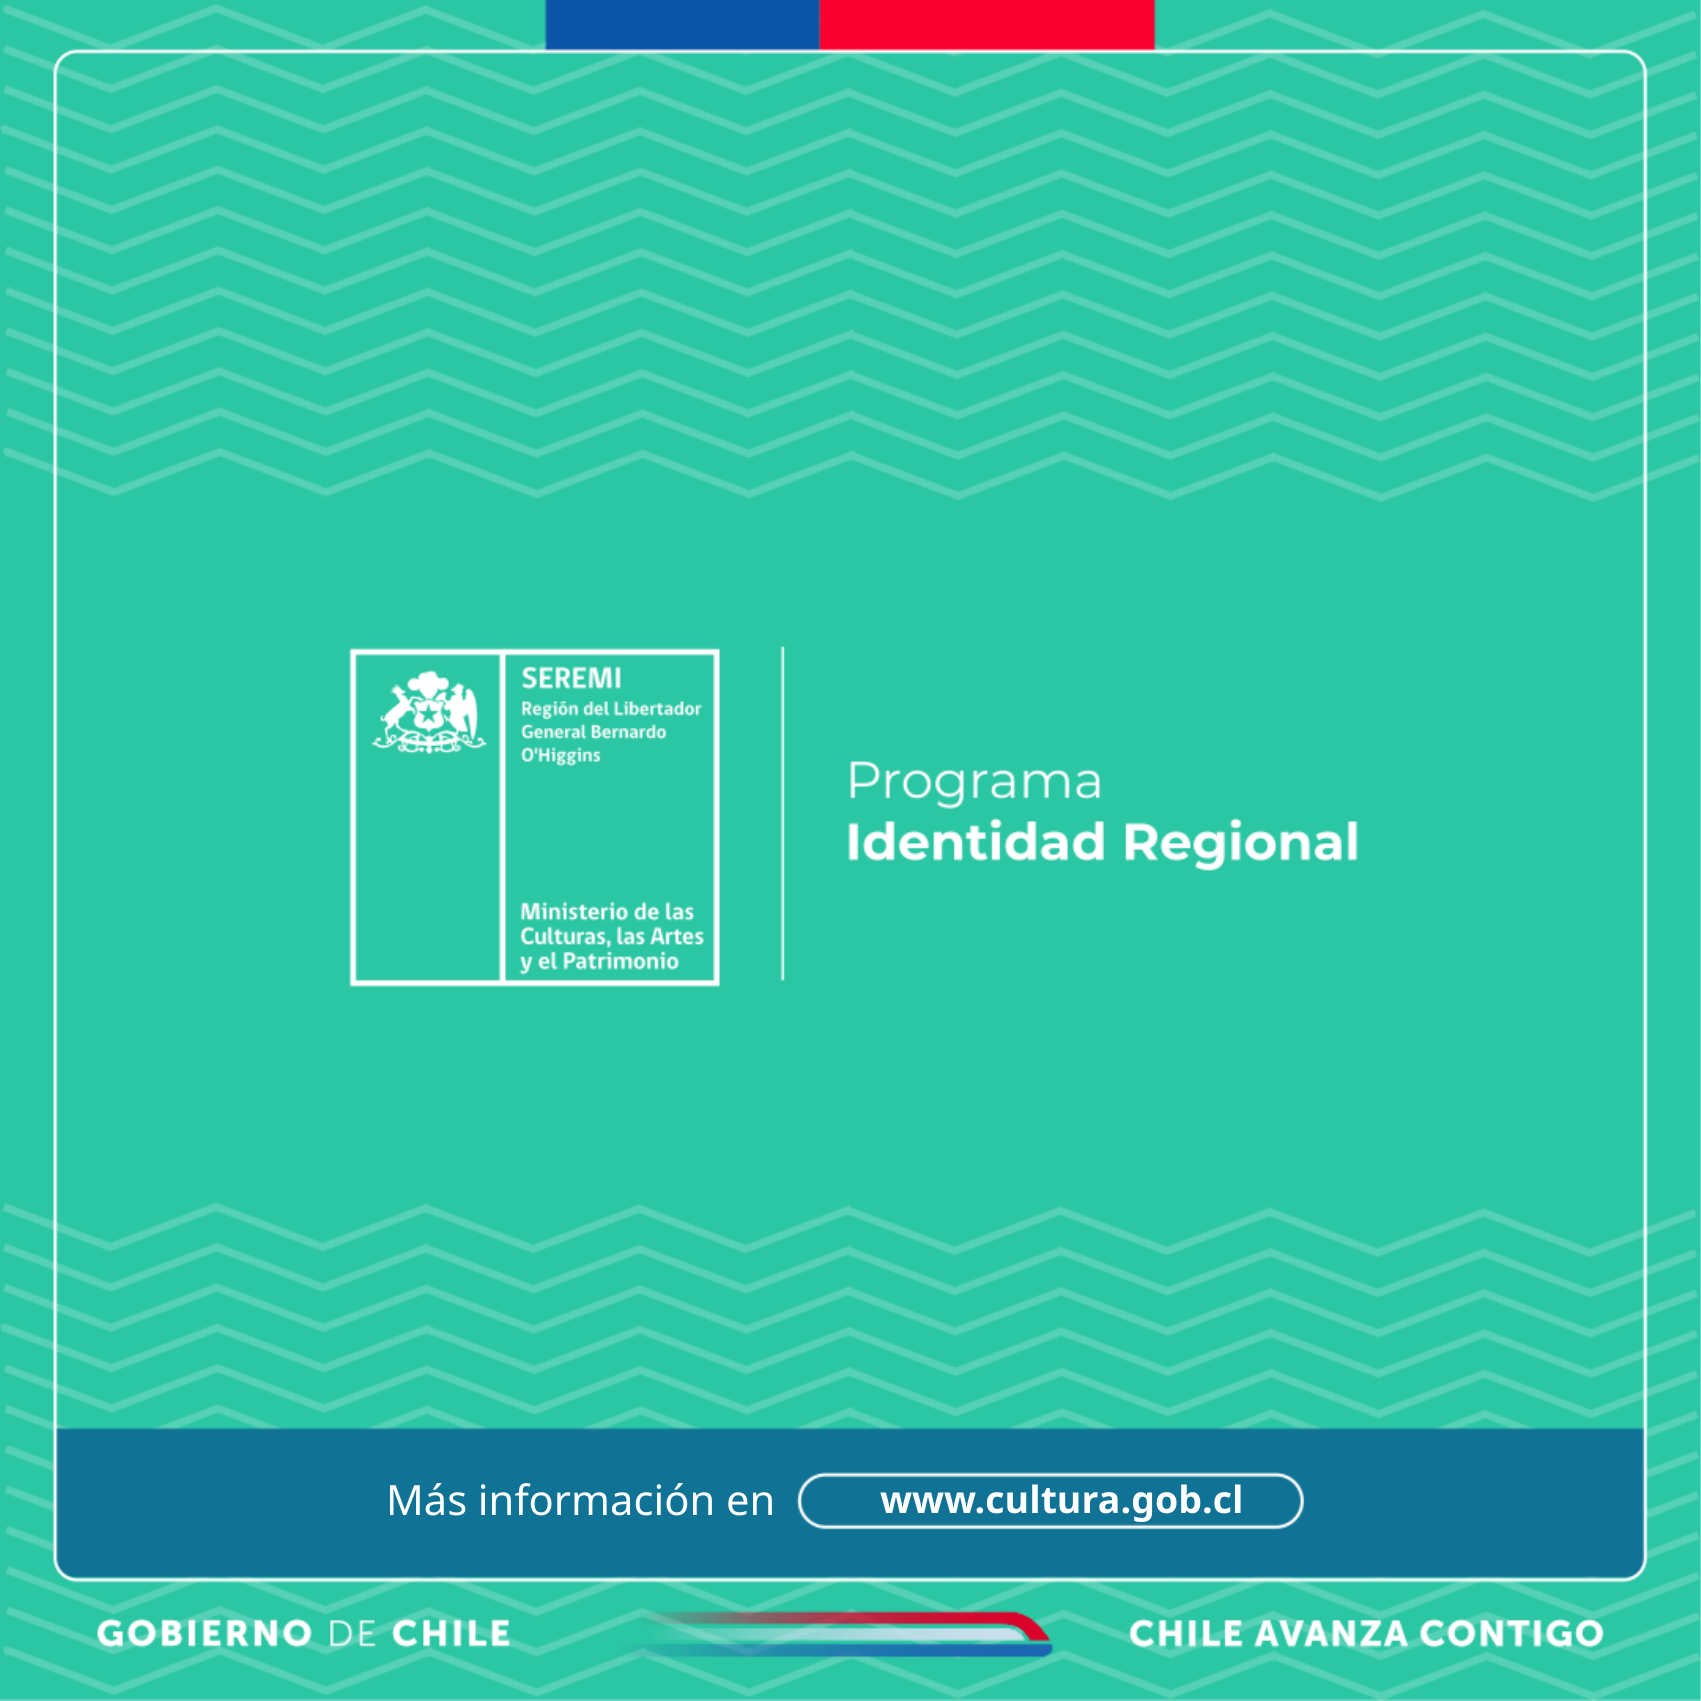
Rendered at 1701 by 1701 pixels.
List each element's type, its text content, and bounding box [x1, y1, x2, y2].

text_box Más información en [371, 1466, 791, 1532]
text_box www.cultura.gob.cl [865, 1468, 1259, 1528]
